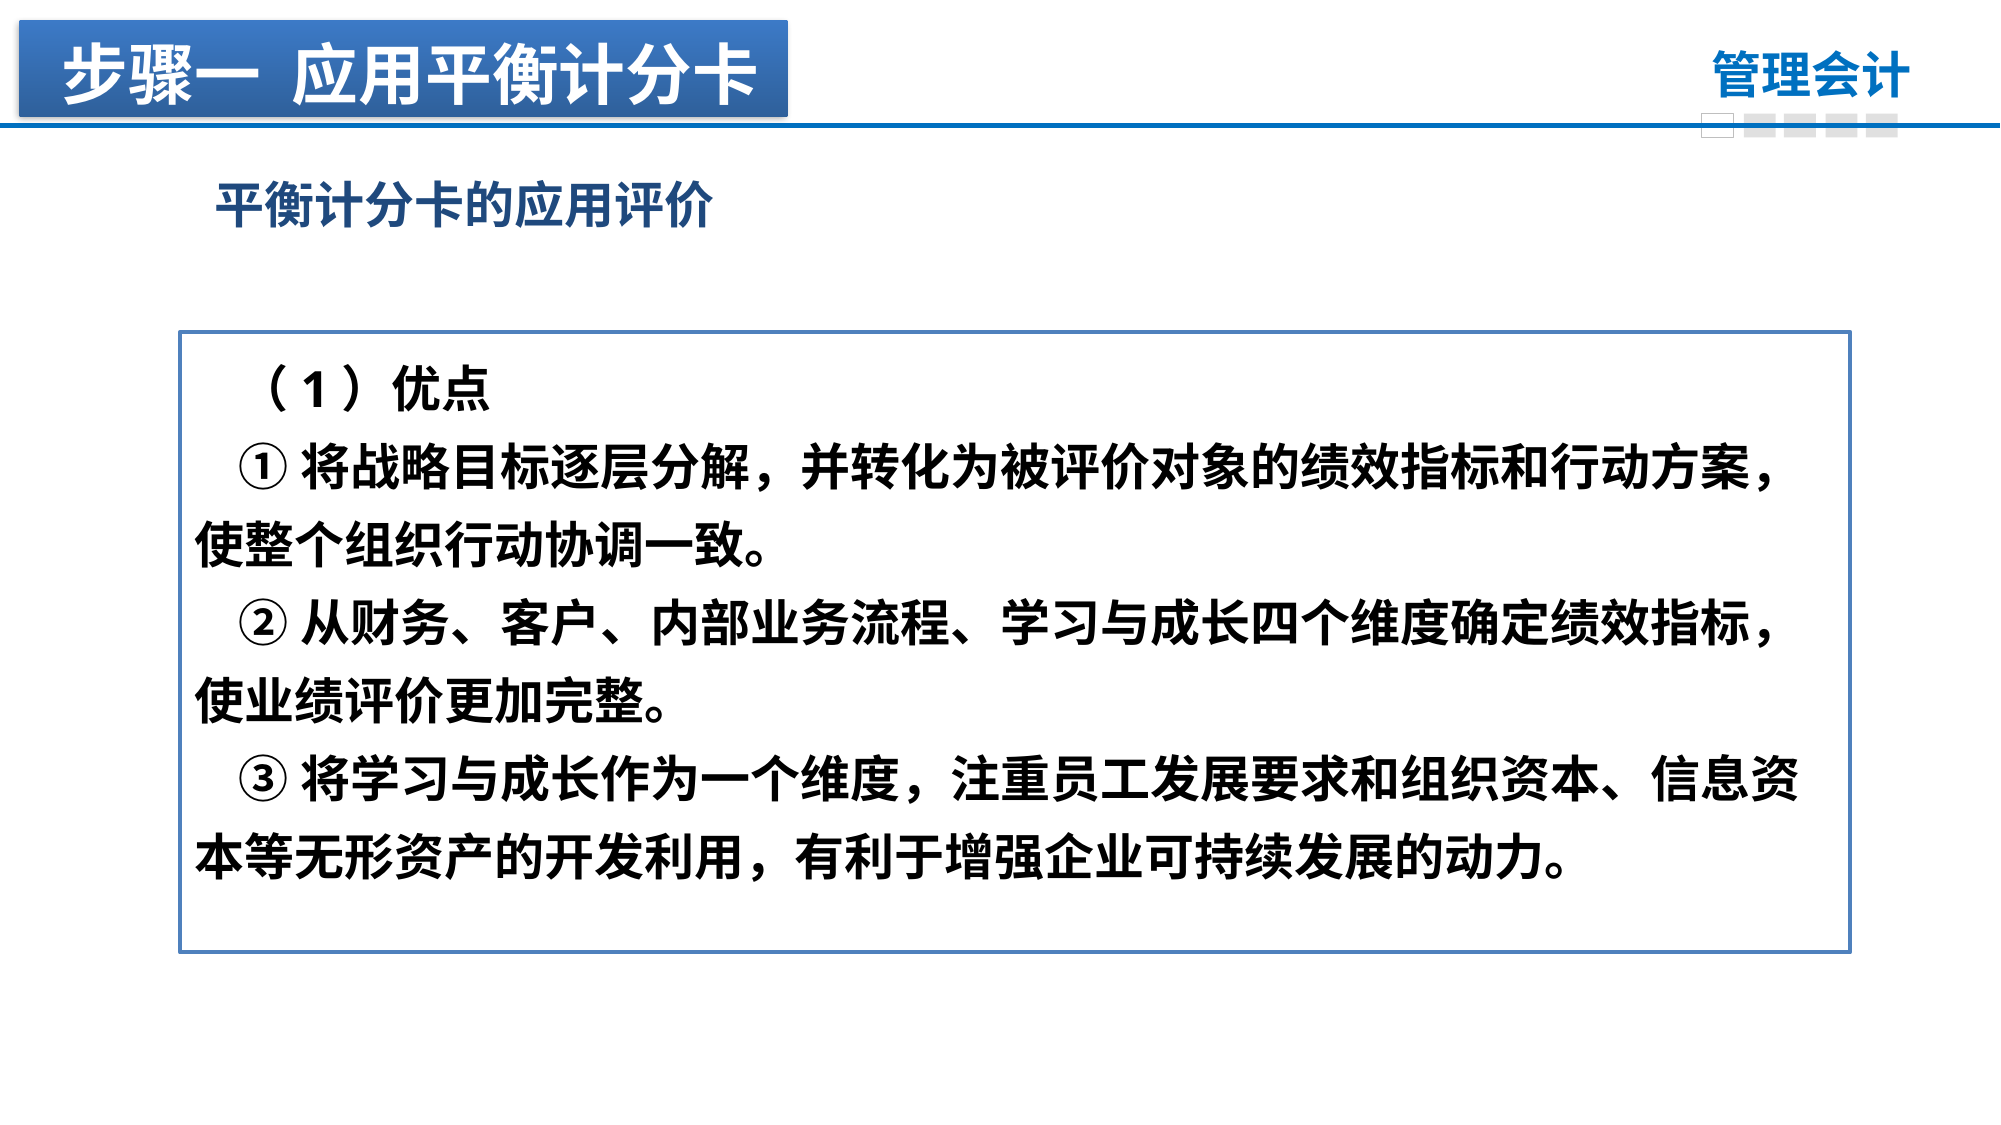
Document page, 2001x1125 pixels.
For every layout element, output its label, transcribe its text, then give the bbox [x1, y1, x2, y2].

text_box 平衡计分卡的应用评价 [214, 173, 1031, 234]
text_box （1）优点 ①将战略目标逐层分解，并转化为被评价对象的绩效指标和行动方案，使整个组织行动协调一致。 ②从财务、客户、内部业务流程、学习与成长四个维度确定绩效指标，使业绩评价更加完整。 ③将学习与成长作为一个维度，注重员工发展要求和组织资本、信息资本等无形资产的开发利用，有利于增强企业可持续发展的动力。 [178, 330, 1852, 954]
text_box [19, 20, 788, 122]
